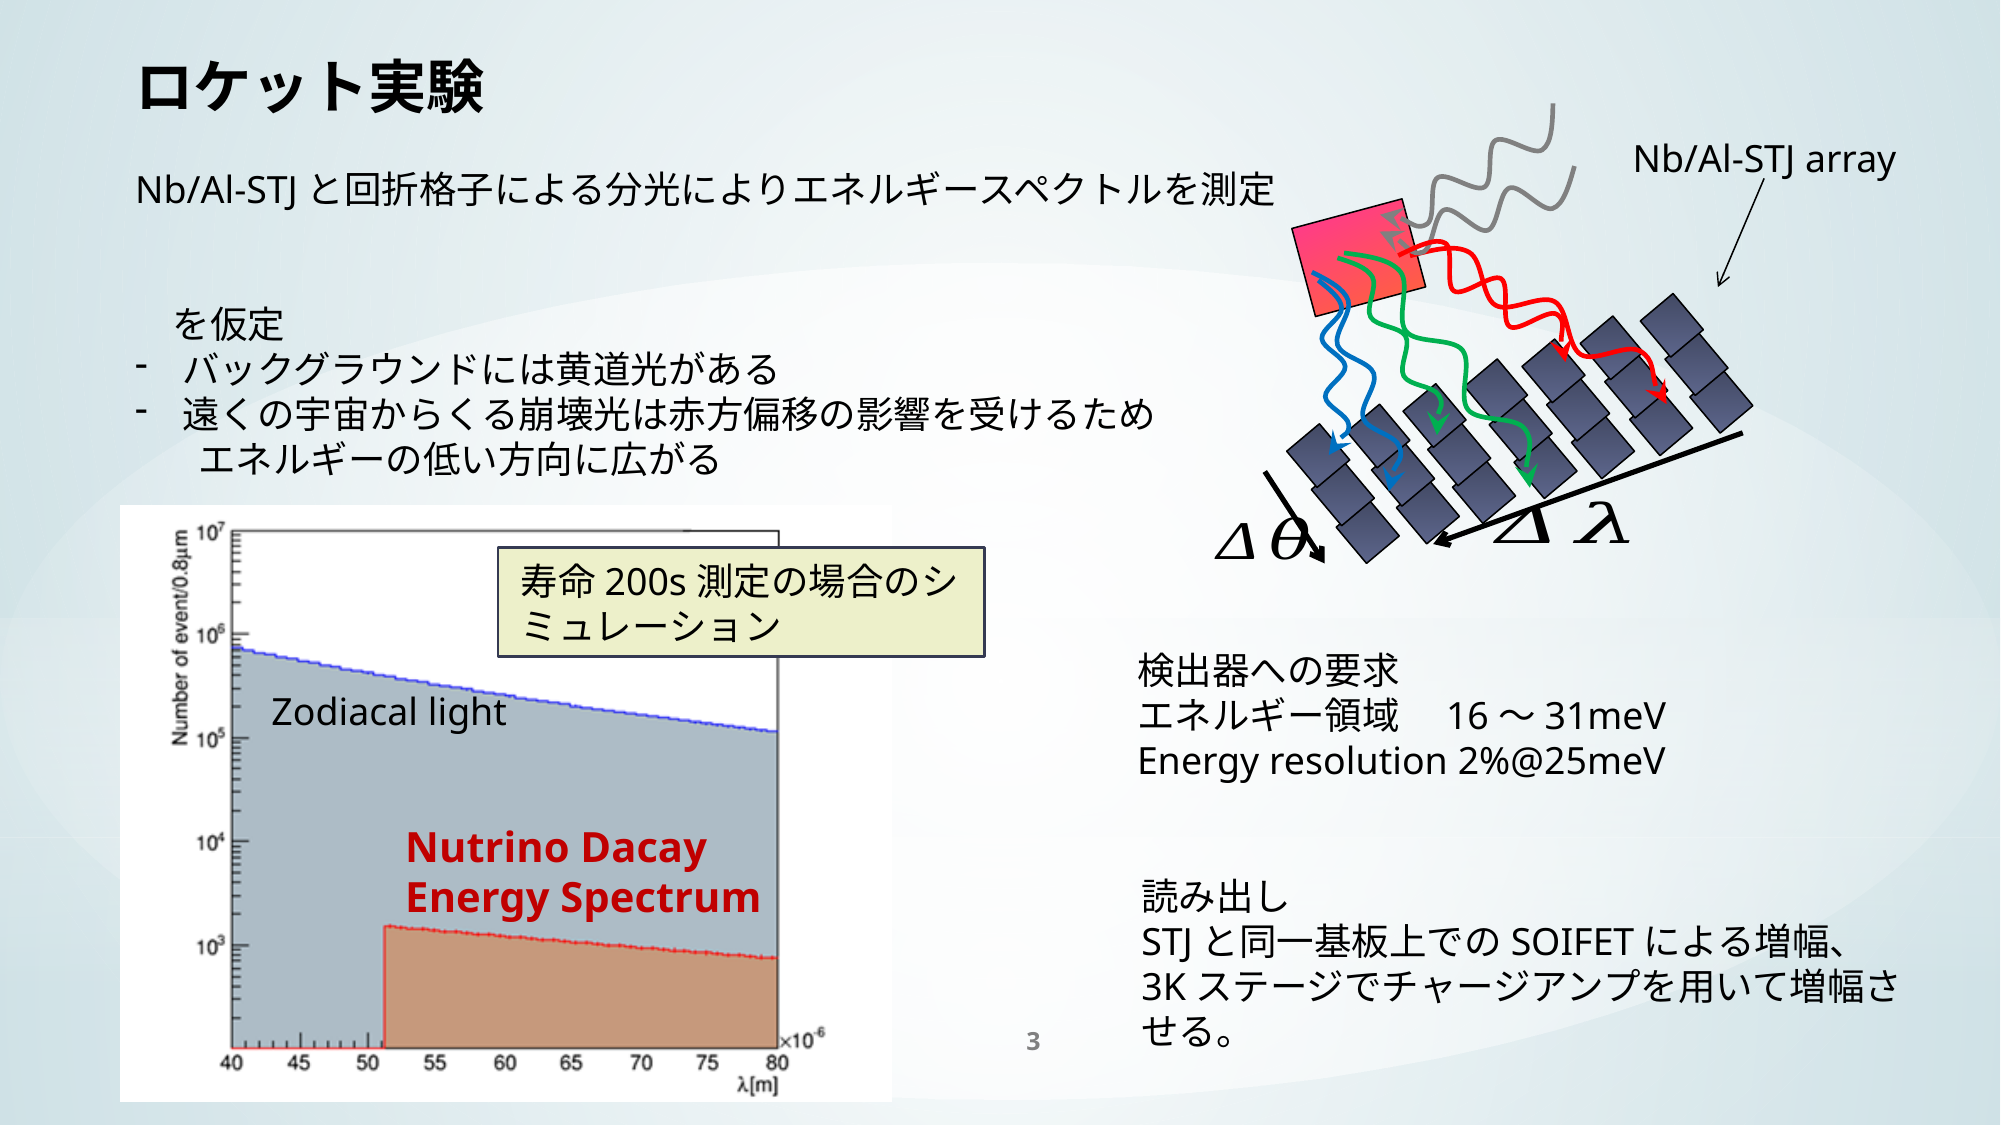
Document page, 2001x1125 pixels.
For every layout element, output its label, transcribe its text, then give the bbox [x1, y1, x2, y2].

text_box 読み出し STJと同一基板上でのSOIFETによる増幅、 3Kステージでチャージアンプを用いて増幅させる。 [1126, 865, 1922, 1061]
picture [120, 505, 892, 1102]
text_box [896, 546, 986, 658]
slide_number 3 [896, 1012, 1234, 1073]
text_box ロケット実験 [120, 42, 1849, 128]
text_box 検出器への要求 エネルギー領域 16〜31meV Energy resolution 2%@25meV [1122, 639, 1846, 790]
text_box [1212, 127, 1951, 573]
